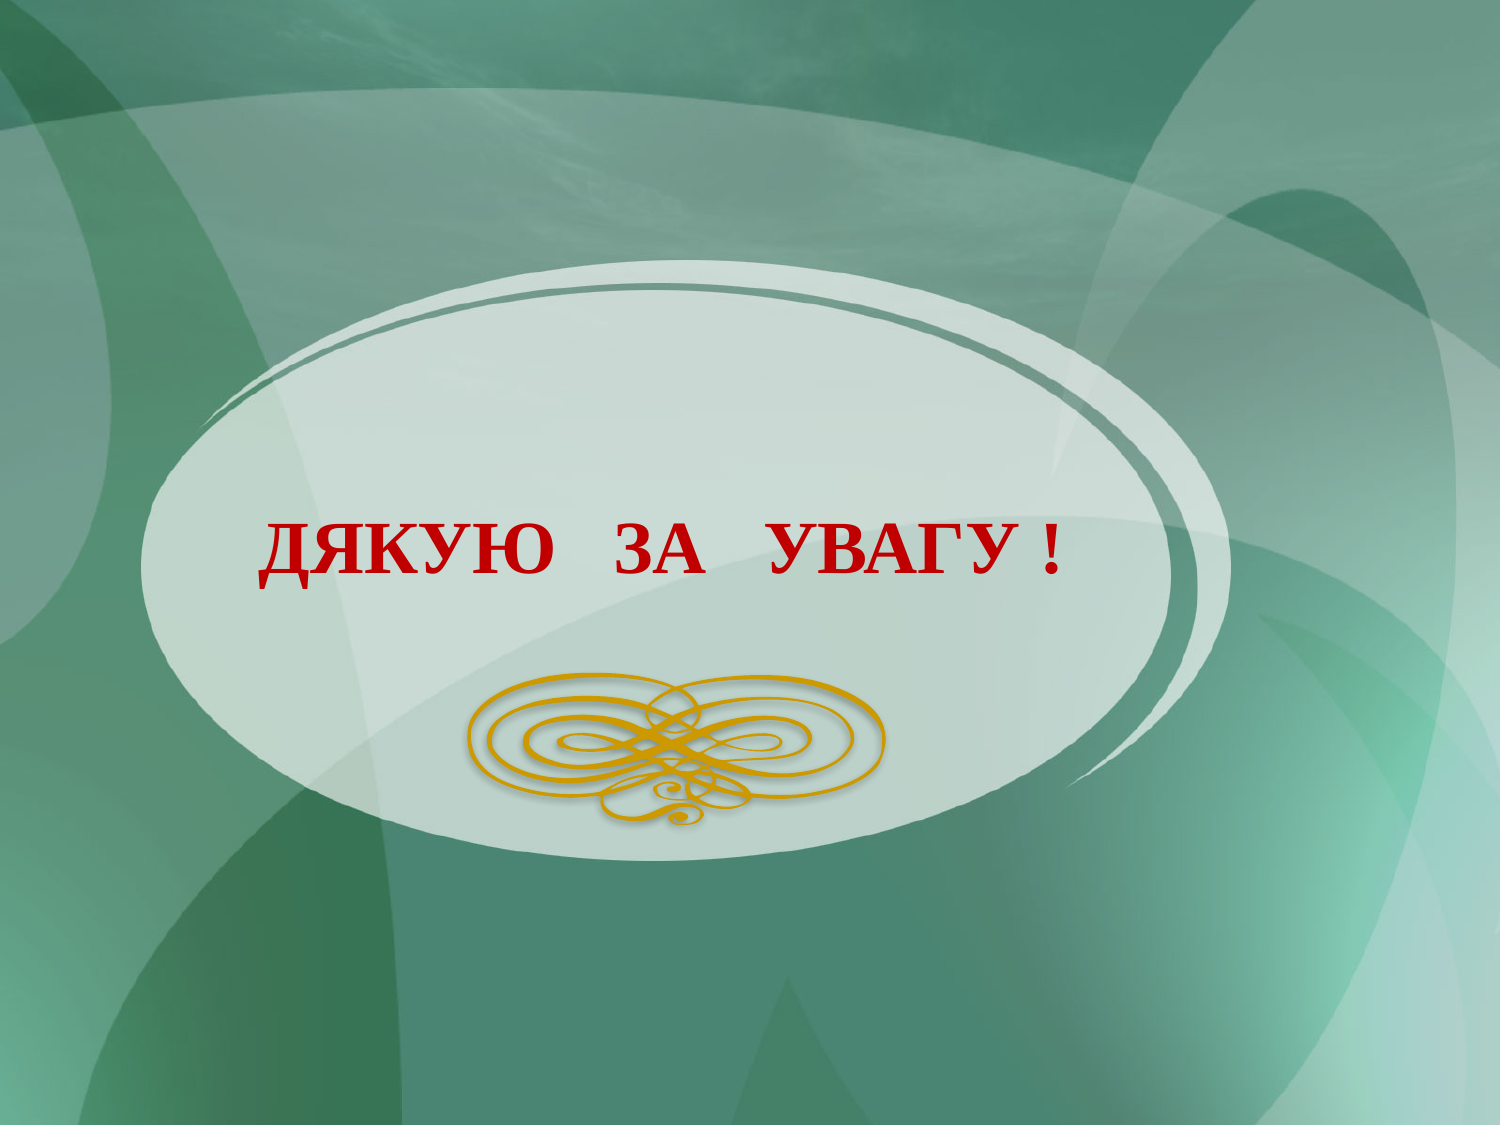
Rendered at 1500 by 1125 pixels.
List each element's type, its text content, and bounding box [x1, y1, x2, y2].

title ДЯКУЮ ЗА УВАГУ ! [170, 420, 1152, 622]
picture [0, 0, 1500, 1125]
